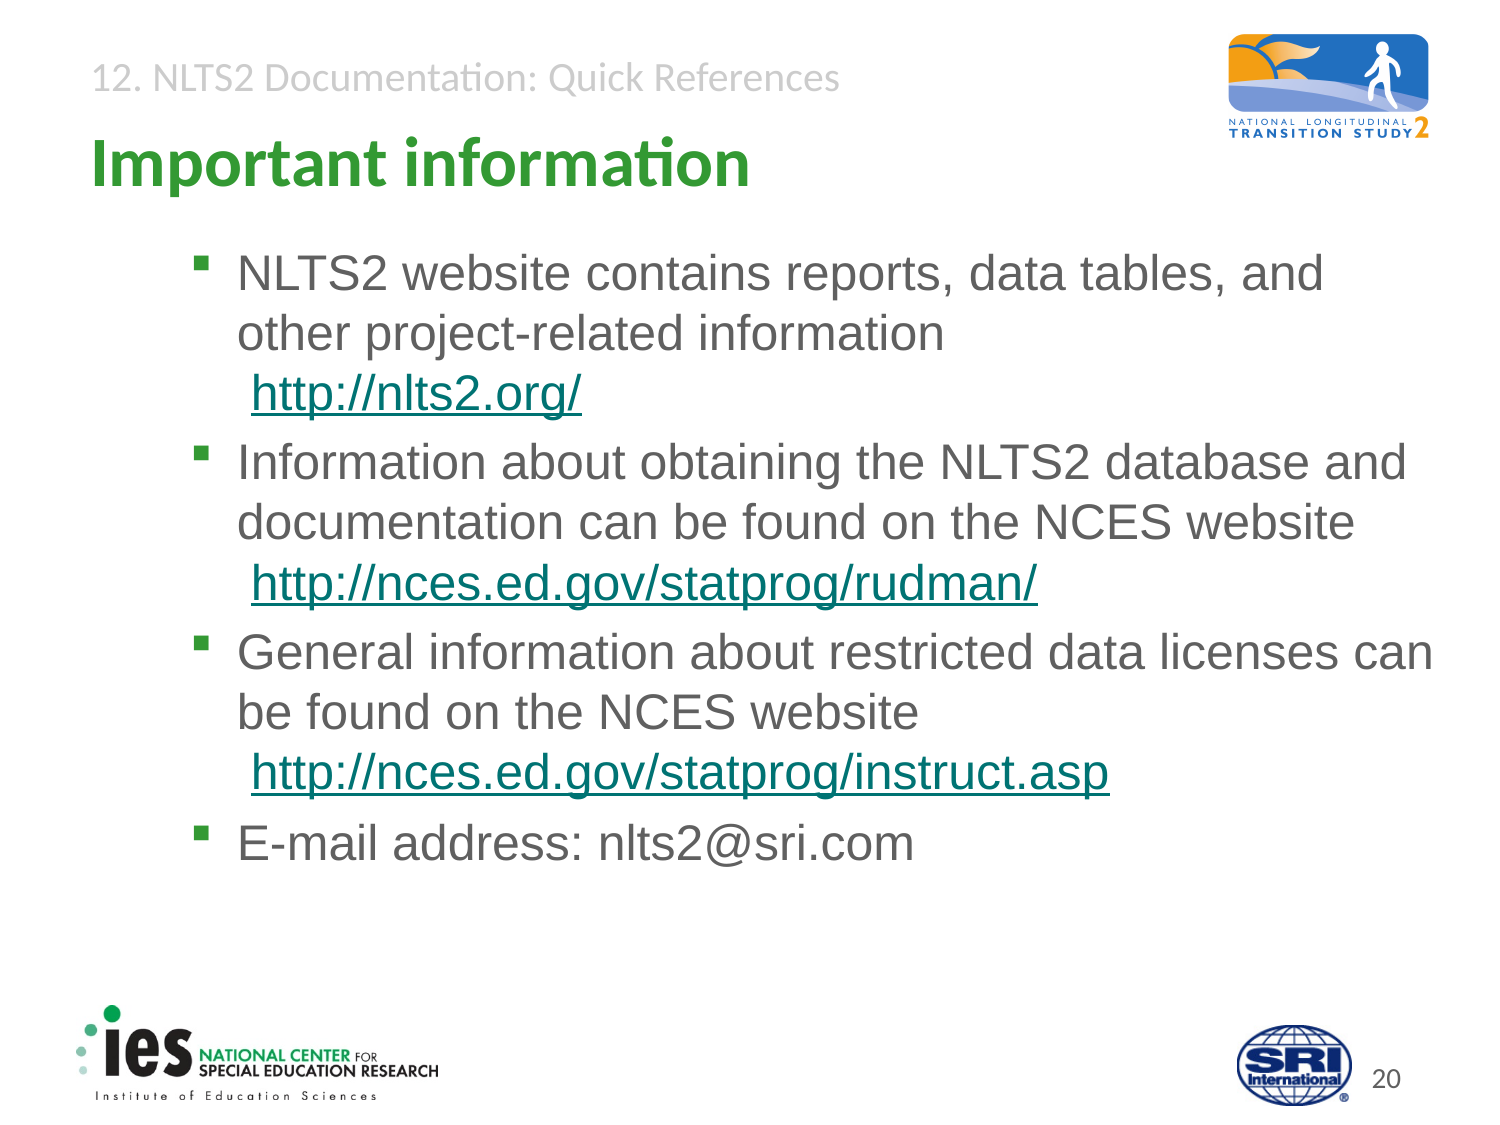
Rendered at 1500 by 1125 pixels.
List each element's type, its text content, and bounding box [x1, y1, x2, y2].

picture [76, 1005, 438, 1100]
title Important information [74, 90, 1426, 226]
picture [1237, 1025, 1352, 1106]
list NLTS2 website contains reports, data tables, and other project-related information http://nlts2.org/ Information about obtaining the NLTS2 database and documentation can be found on the NCES website http://nces.ed.gov/statprog/rudman/ General information about restricted data licenses can be found on the NCES website http://nces.ed.gov/statprog/instruct.asp E-mail address: nlts2@sri.com [99, 232, 1451, 976]
slide_number 19 [1312, 1051, 1417, 1125]
